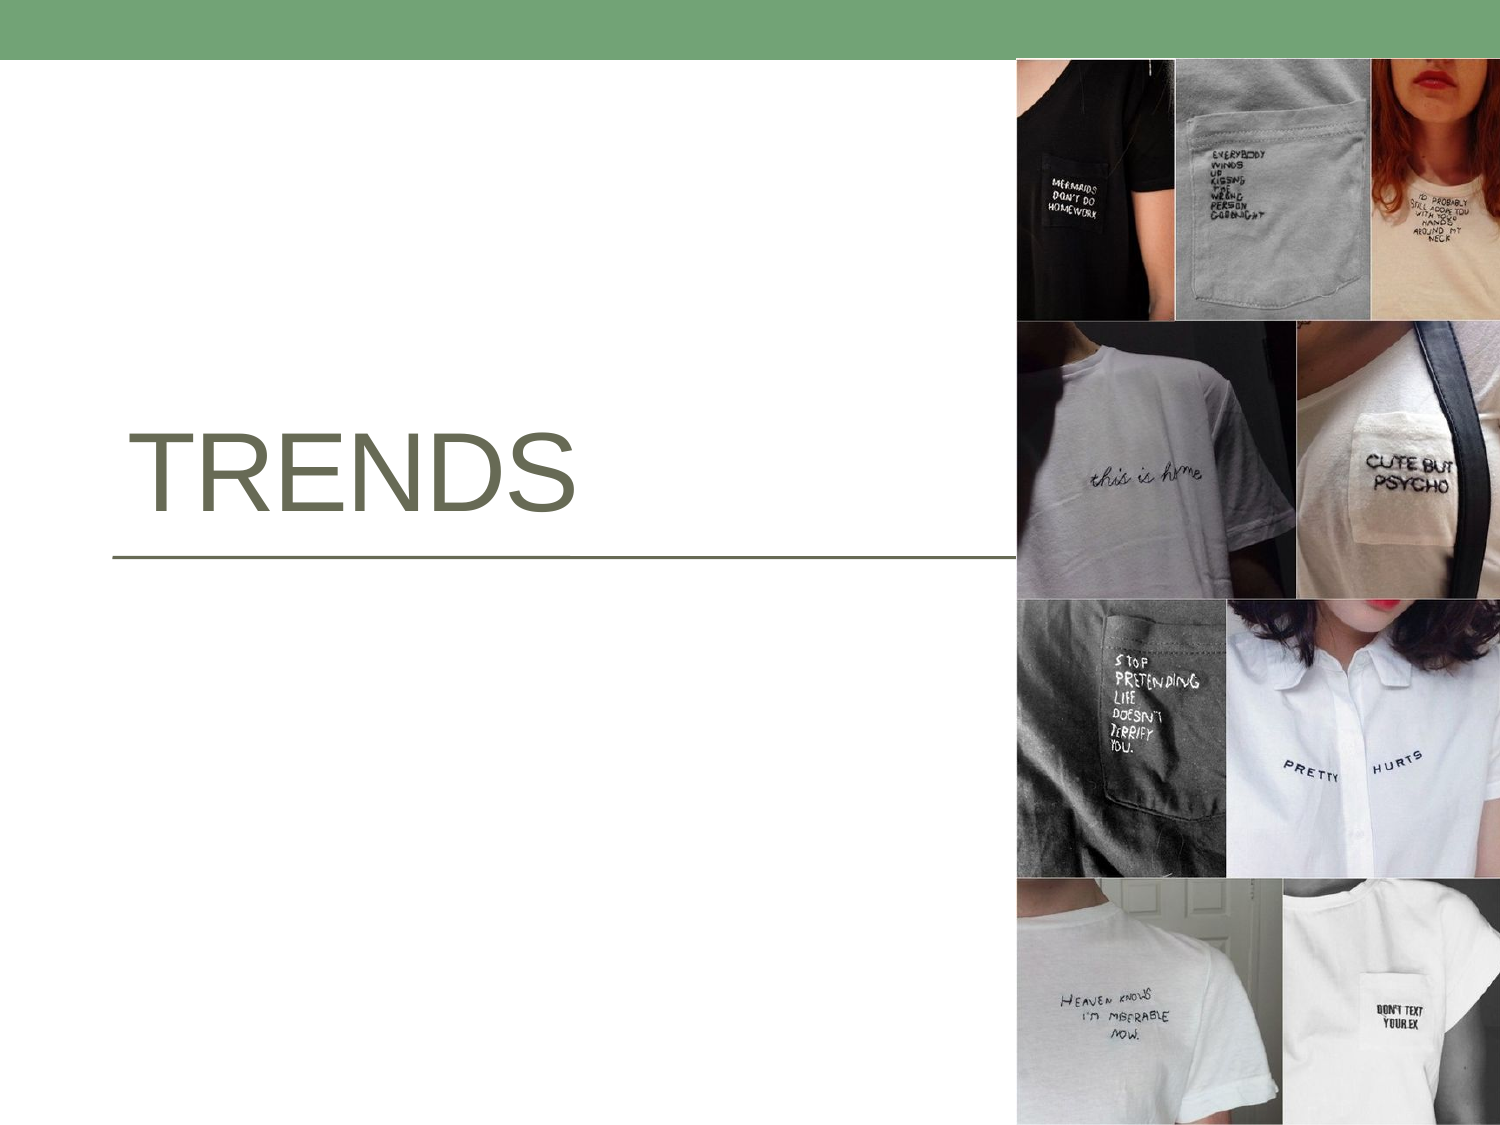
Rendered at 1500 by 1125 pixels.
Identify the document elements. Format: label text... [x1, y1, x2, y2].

title Trends [112, 224, 1013, 542]
picture [1016, 58, 1500, 1125]
